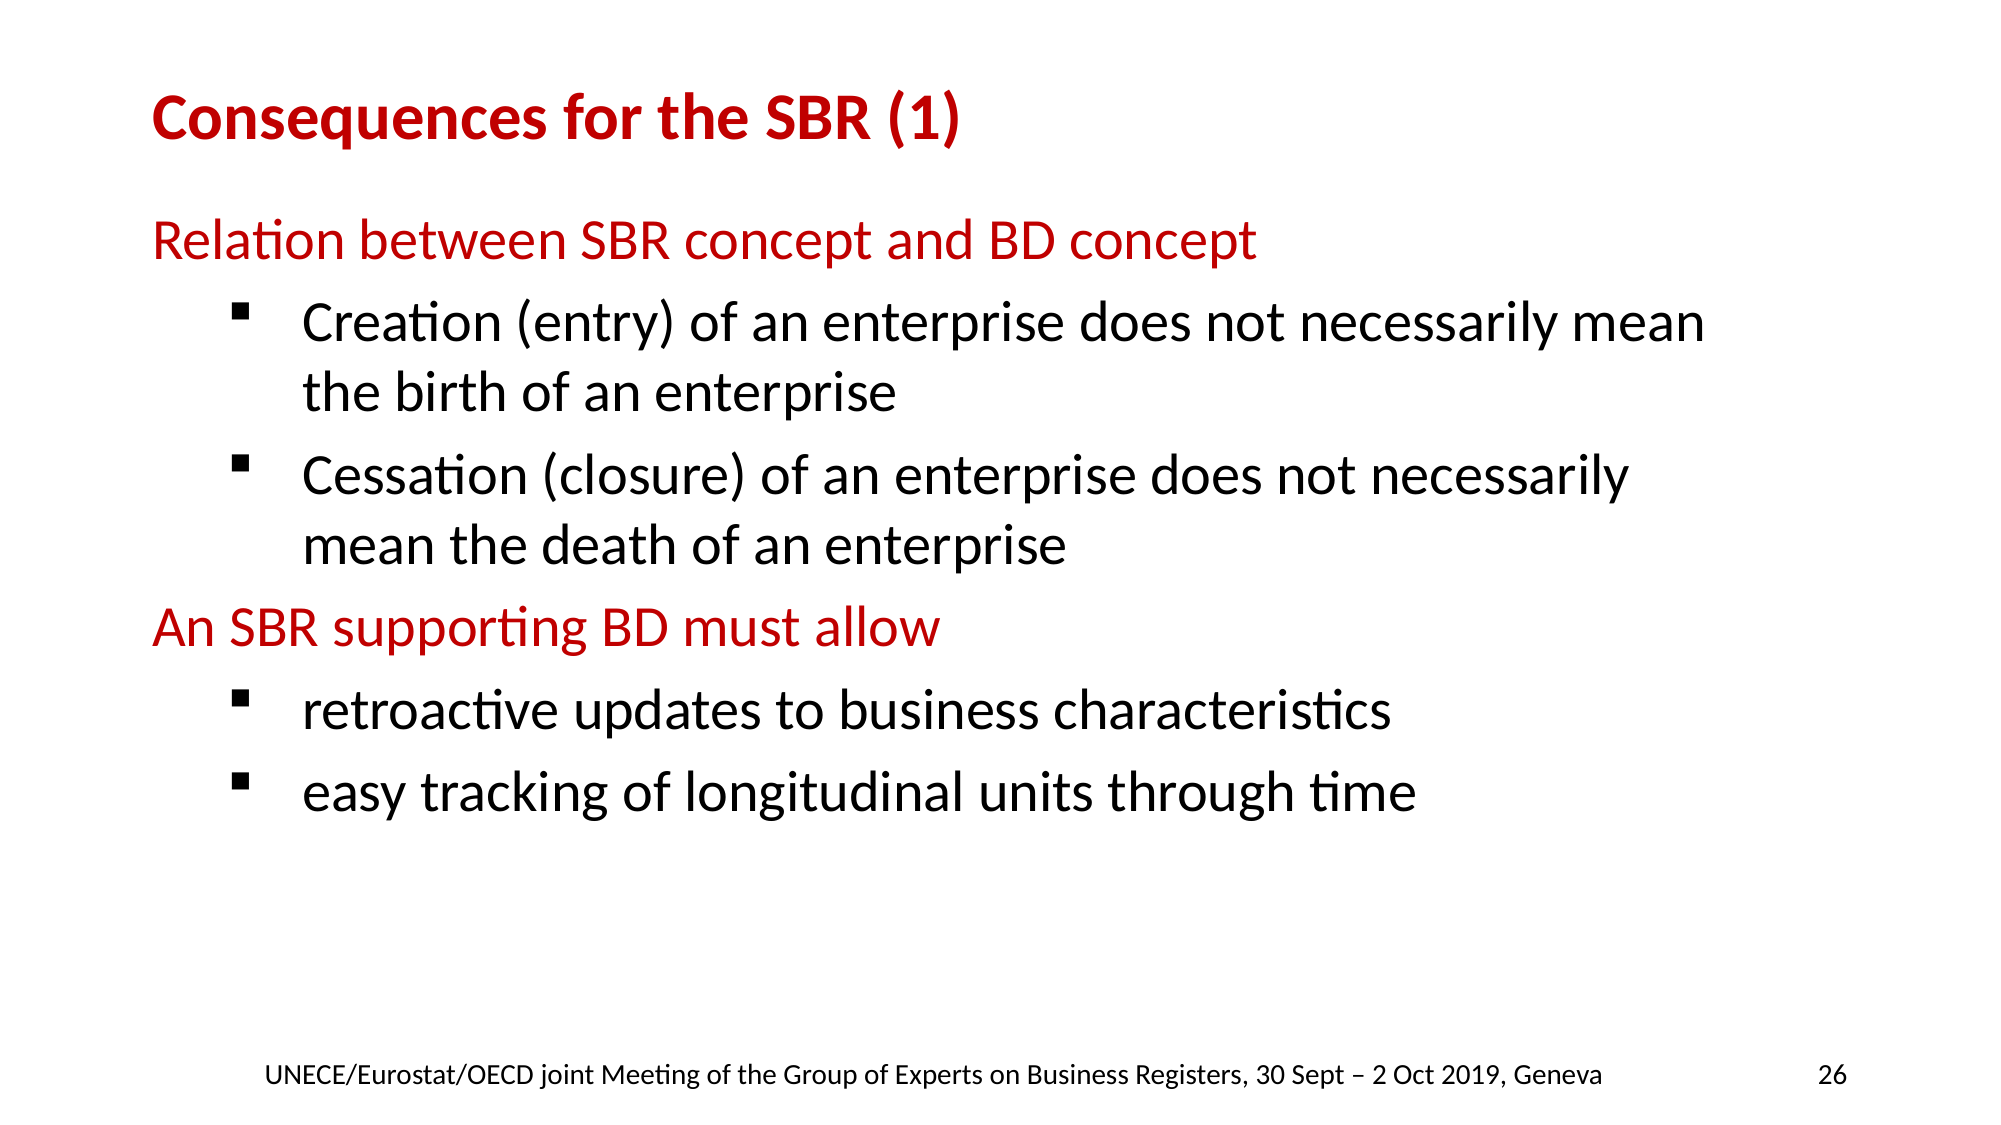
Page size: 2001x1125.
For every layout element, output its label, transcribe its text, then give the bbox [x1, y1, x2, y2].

title Consequences for the SBR (1) [137, 60, 1863, 175]
footer UNECE/Eurostat/OECD joint Meeting of the Group of Experts on Business Registers, 30 Sept – 2 Oct 2019, Geneva [197, 1042, 1412, 1103]
text_box Relation between SBR concept and BD concept Creation (entry) of an enterprise does not necessarily mean the birth of an enterprise Cessation (closure) of an enterprise does not necessarily mean the death of an enterprise An SBR supporting BD must allow retroactive updates to business characteristics easy tracking of longitudinal units through time [137, 193, 1792, 831]
slide_number 26 [1412, 1042, 1863, 1103]
